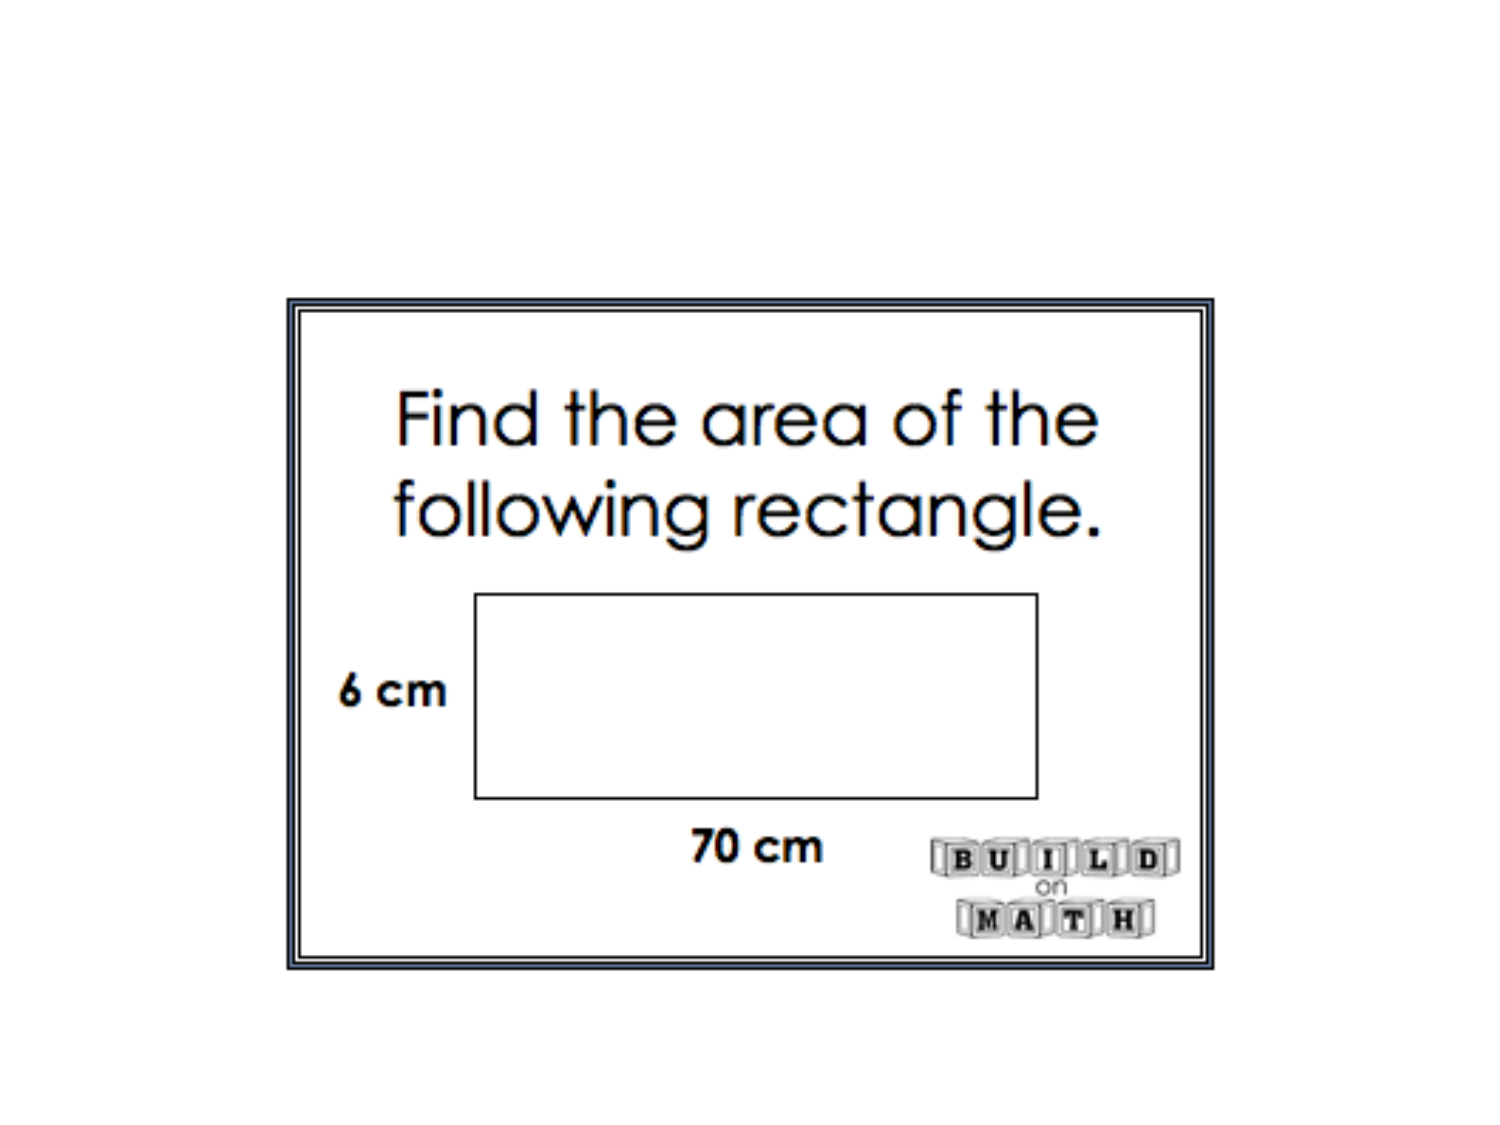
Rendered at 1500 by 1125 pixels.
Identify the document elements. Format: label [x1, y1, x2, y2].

list [74, 262, 1426, 1006]
